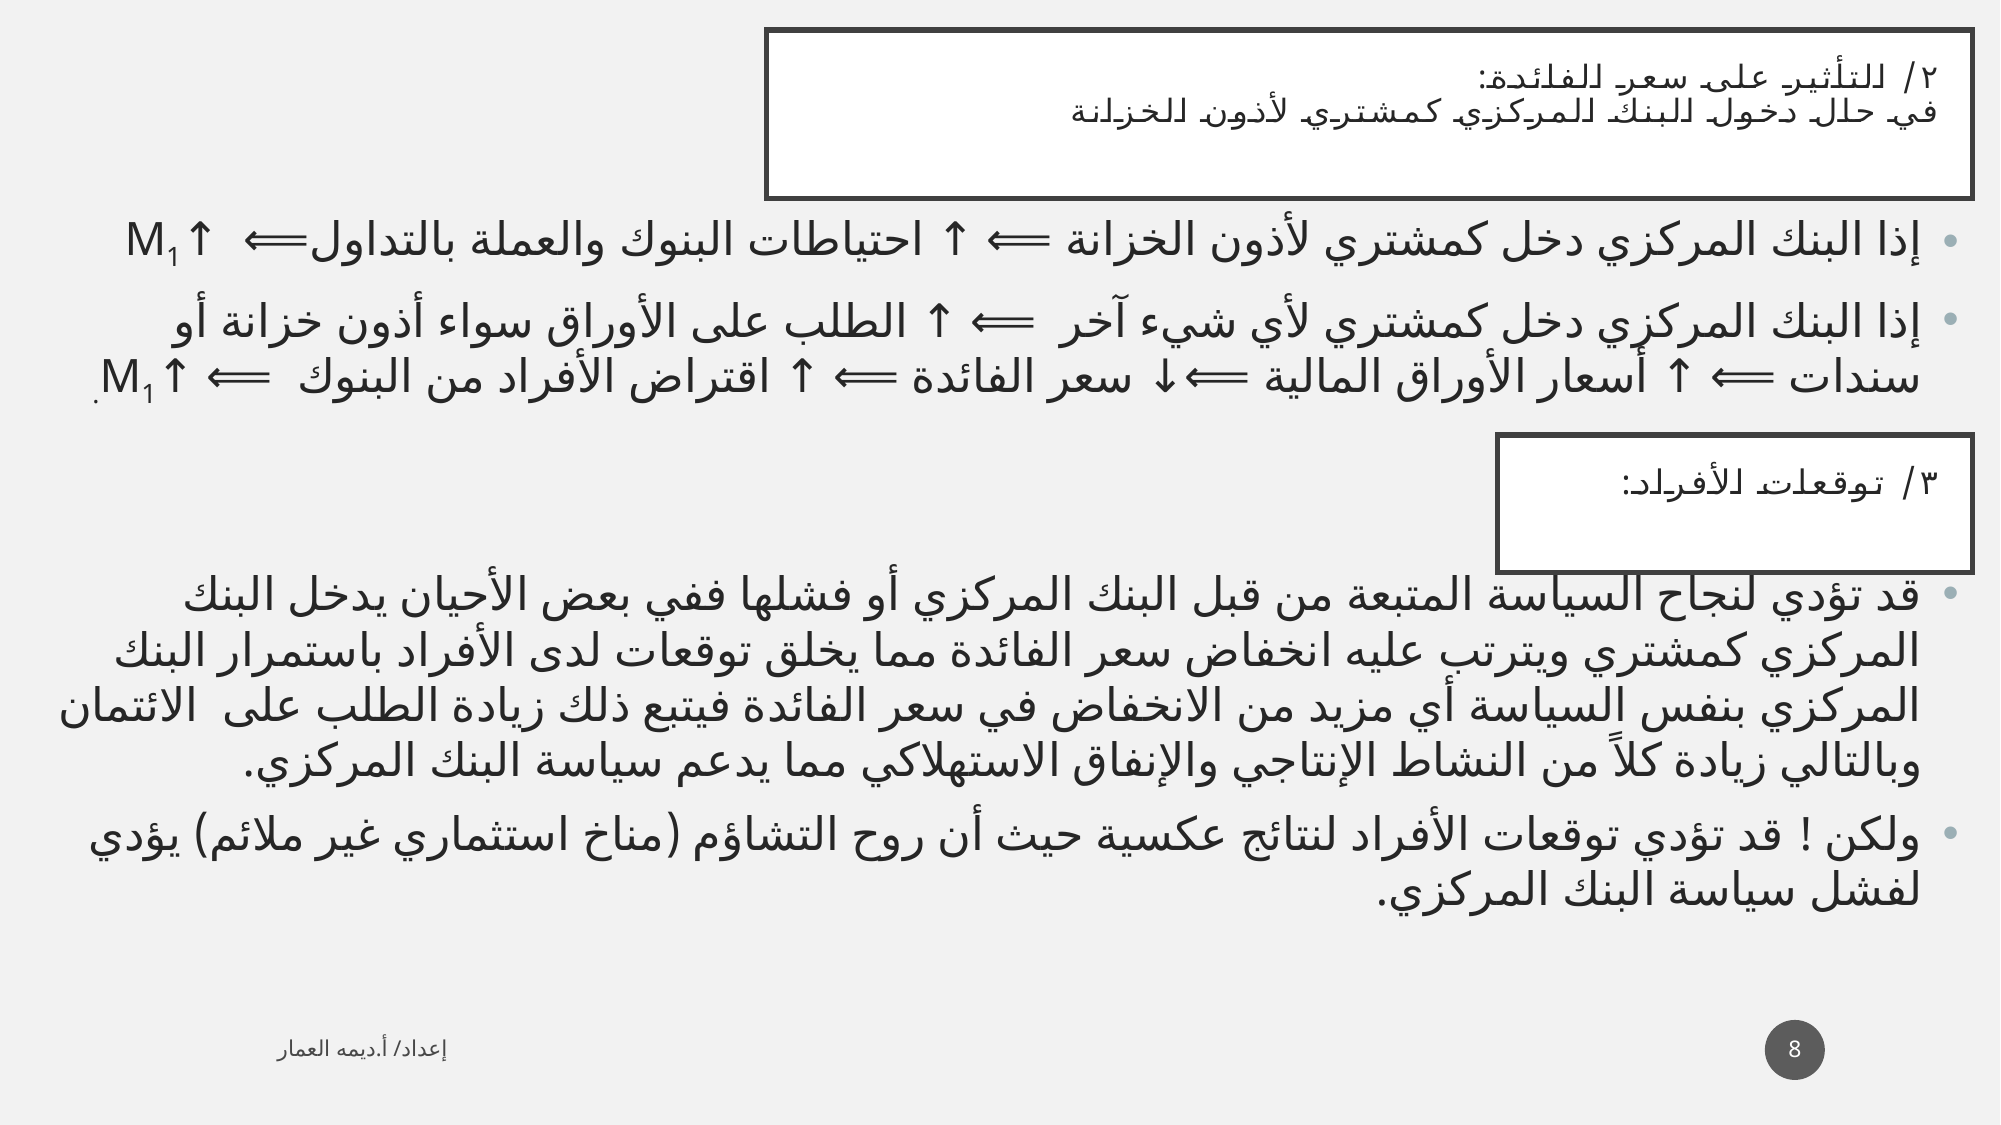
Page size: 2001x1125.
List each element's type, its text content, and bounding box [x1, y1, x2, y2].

text_box ٣/ توقعات الأفراد: [1497, 434, 1973, 573]
title ٢/ التأثير على سعر الفائدة: في حال دخول البنك المركزي كمشتري لأذون الخزانة [764, 27, 1975, 201]
footer إعداد/ أ.ديمه العمار [262, 1023, 1231, 1076]
list إذا البنك المركزي دخل كمشتري لأذون الخزانة ⟸ ↑ احتياطات البنوك والعملة بالتداول⟸ ↑M1 إذا البنك المركزي دخل كمشتري لأي شيء آخر ⟸ ↑ الطلب على الأوراق سواء أذون خزانة أو سندات ⟸ ↑ أسعار الأوراق المالية ⟸↓ سعر الفائدة ⟸ ↑ اقتراض الأفراد من البنوك ⟸ ↑M1. قد تؤدي لنجاح السياسة المتبعة من قبل البنك المركزي أو فشلها ففي بعض الأحيان يدخل البنك المركزي كمشتري ويترتب عليه انخفاض سعر الفائدة مما يخلق توقعات لدى الأفراد باستمرار البنك المركزي بنفس السياسة أي مزيد من الانخفاض في سعر الفائدة فيتبع ذلك زيادة الطلب على الائتمان وبالتالي زيادة كلاً من النشاط الإنتاجي والإنفاق الاستهلاكي مما يدعم سياسة البنك المركزي. ولكن ! قد تؤدي توقعات الأفراد لنتائج عكسية حيث أن روح التشاؤم (مناخ استثماري غير ملائم) يؤدي لفشل سياسة البنك المركزي. [30, 201, 1973, 1020]
slide_number 8 [1764, 1019, 1825, 1080]
